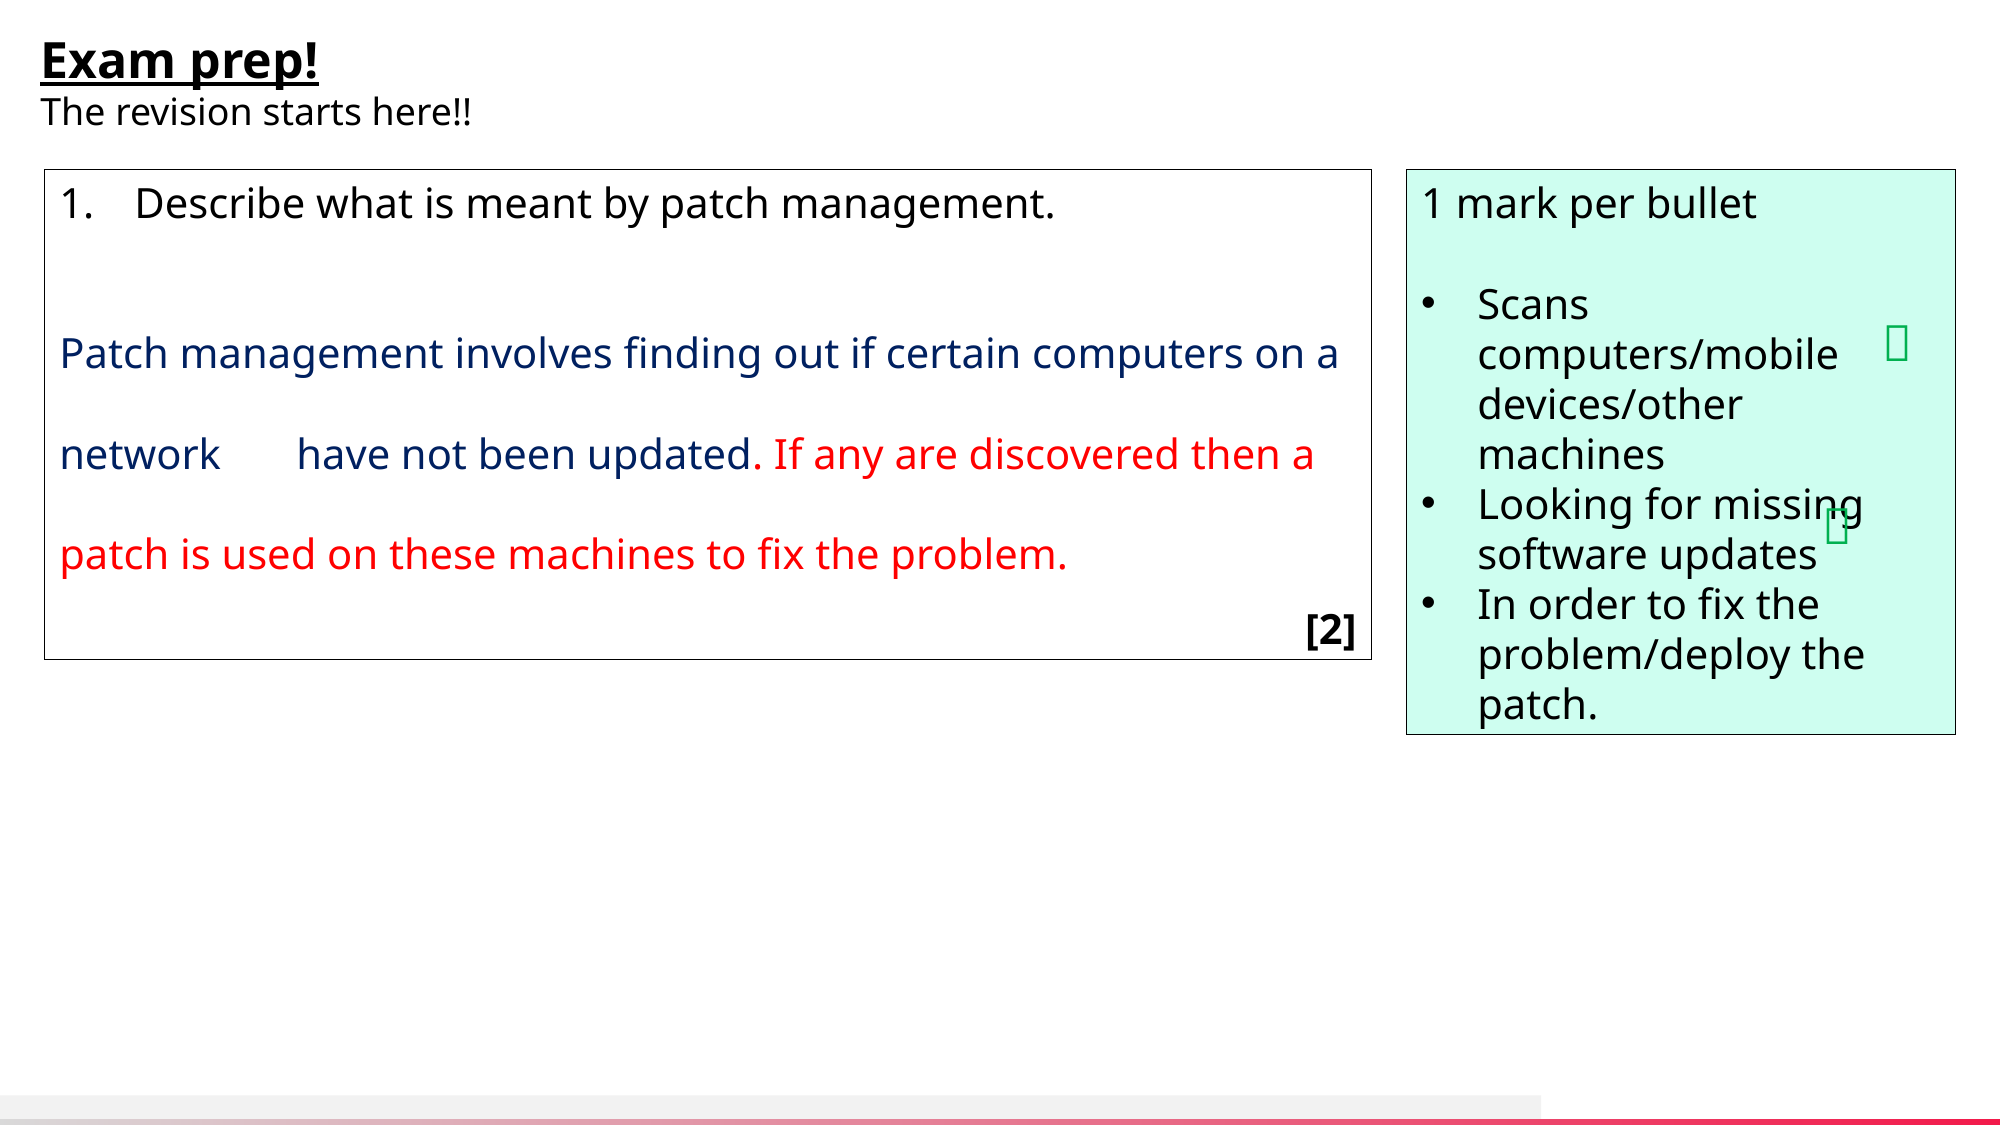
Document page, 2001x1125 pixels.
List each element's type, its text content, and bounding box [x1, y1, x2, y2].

text_box 1 mark per bullet Scans computers/mobile devices/other machines Looking for missing software updates In order to fix the problem/deploy the patch. [1406, 169, 1956, 735]
text_box  [1807, 486, 1867, 562]
text_box  [1867, 303, 1927, 379]
text_box Exam prep! The revision starts here!! [25, 21, 1095, 141]
text_box Describe what is meant by patch management. Patch management involves finding out if certain computers on a network have not been updated. If any are discovered then a patch is used on these machines to fix the problem. [2] [44, 169, 1372, 660]
